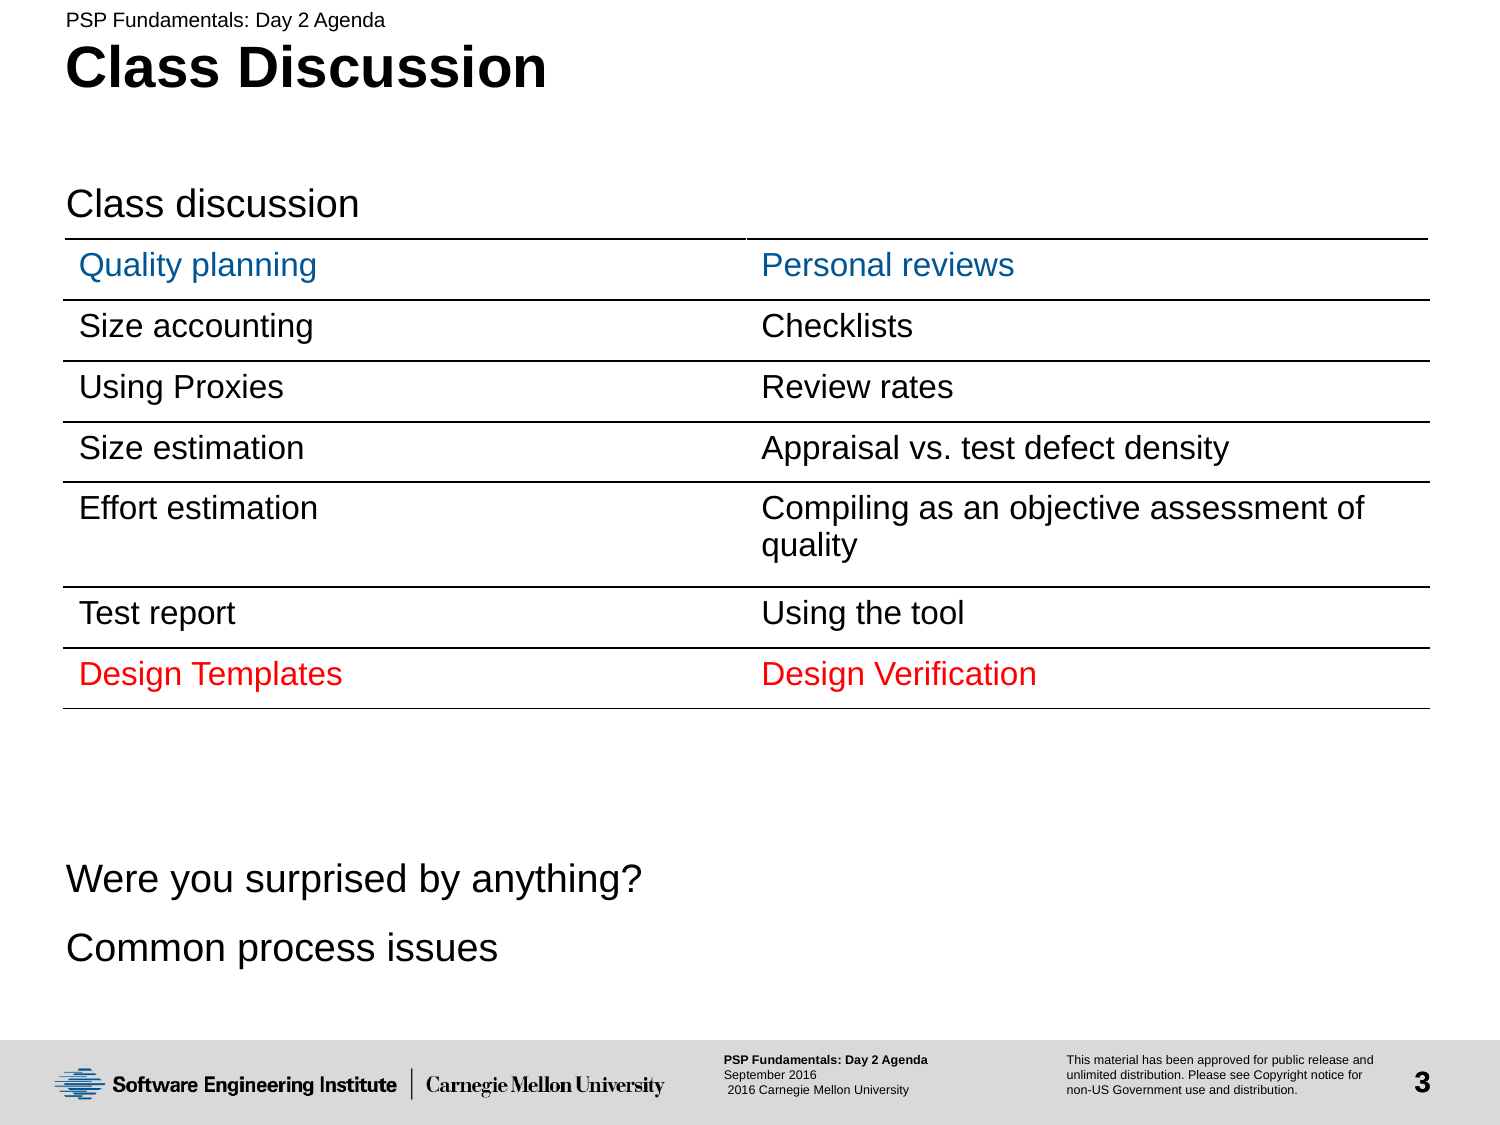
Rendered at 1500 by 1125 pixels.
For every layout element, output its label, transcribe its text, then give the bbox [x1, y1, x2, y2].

table_cell Using the tool [747, 588, 1428, 647]
table_cell Using Proxies [65, 362, 746, 421]
table_header Personal reviews [747, 240, 1428, 299]
table_cell Checklists [747, 301, 1428, 360]
table_cell Size accounting [65, 301, 746, 360]
table_cell Design Templates [65, 649, 746, 708]
table_cell Test report [65, 588, 746, 647]
table_cell Design Verification [747, 649, 1428, 708]
table_cell Size estimation [65, 423, 746, 481]
picture [46, 1061, 673, 1104]
table_cell Appraisal vs. test defect density [747, 423, 1428, 481]
table_cell Effort estimation [65, 483, 746, 586]
table_cell Review rates [747, 362, 1428, 421]
table_cell Compiling as an objective assessment of quality [747, 483, 1428, 586]
list Class discussion Were you surprised by anything? Common process issues [65, 177, 1431, 1000]
title Class Discussion [65, 37, 1430, 148]
table_header Quality planning [65, 240, 746, 299]
